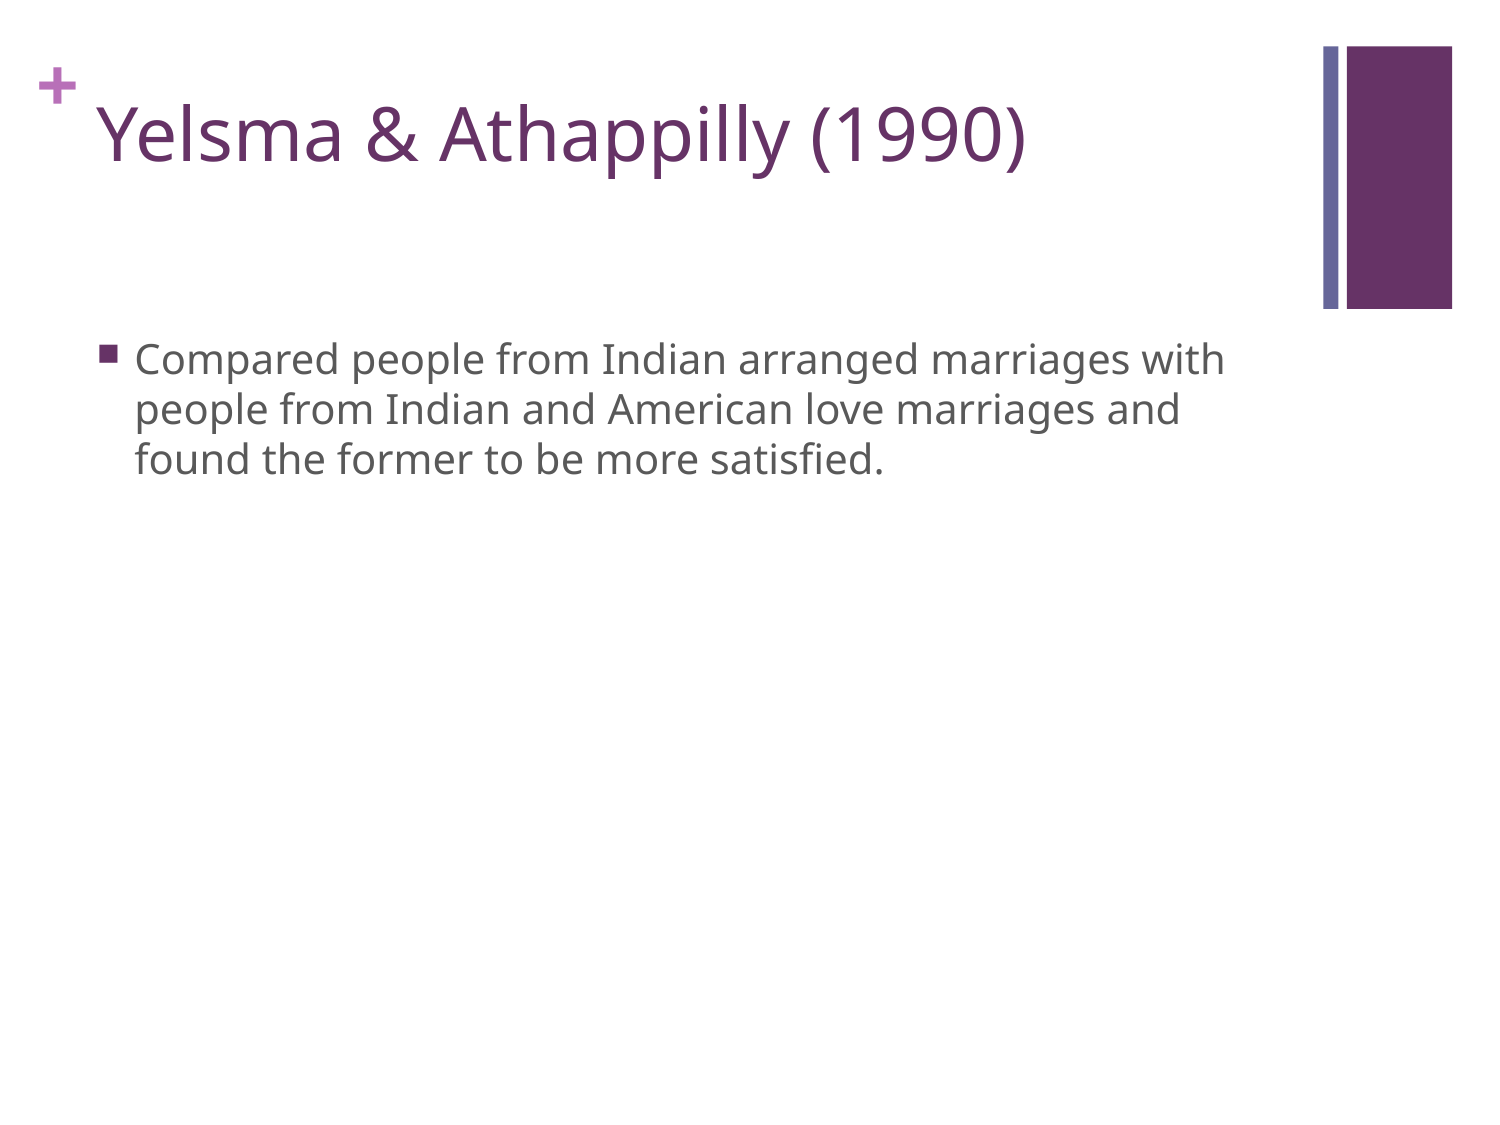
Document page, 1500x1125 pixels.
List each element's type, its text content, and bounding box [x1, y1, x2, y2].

list Compared people from Indian arranged marriages with people from Indian and American love marriages and found the former to be more satisfied. [81, 324, 1322, 1005]
title Yelsma & Athappilly (1990) [81, 79, 1322, 263]
